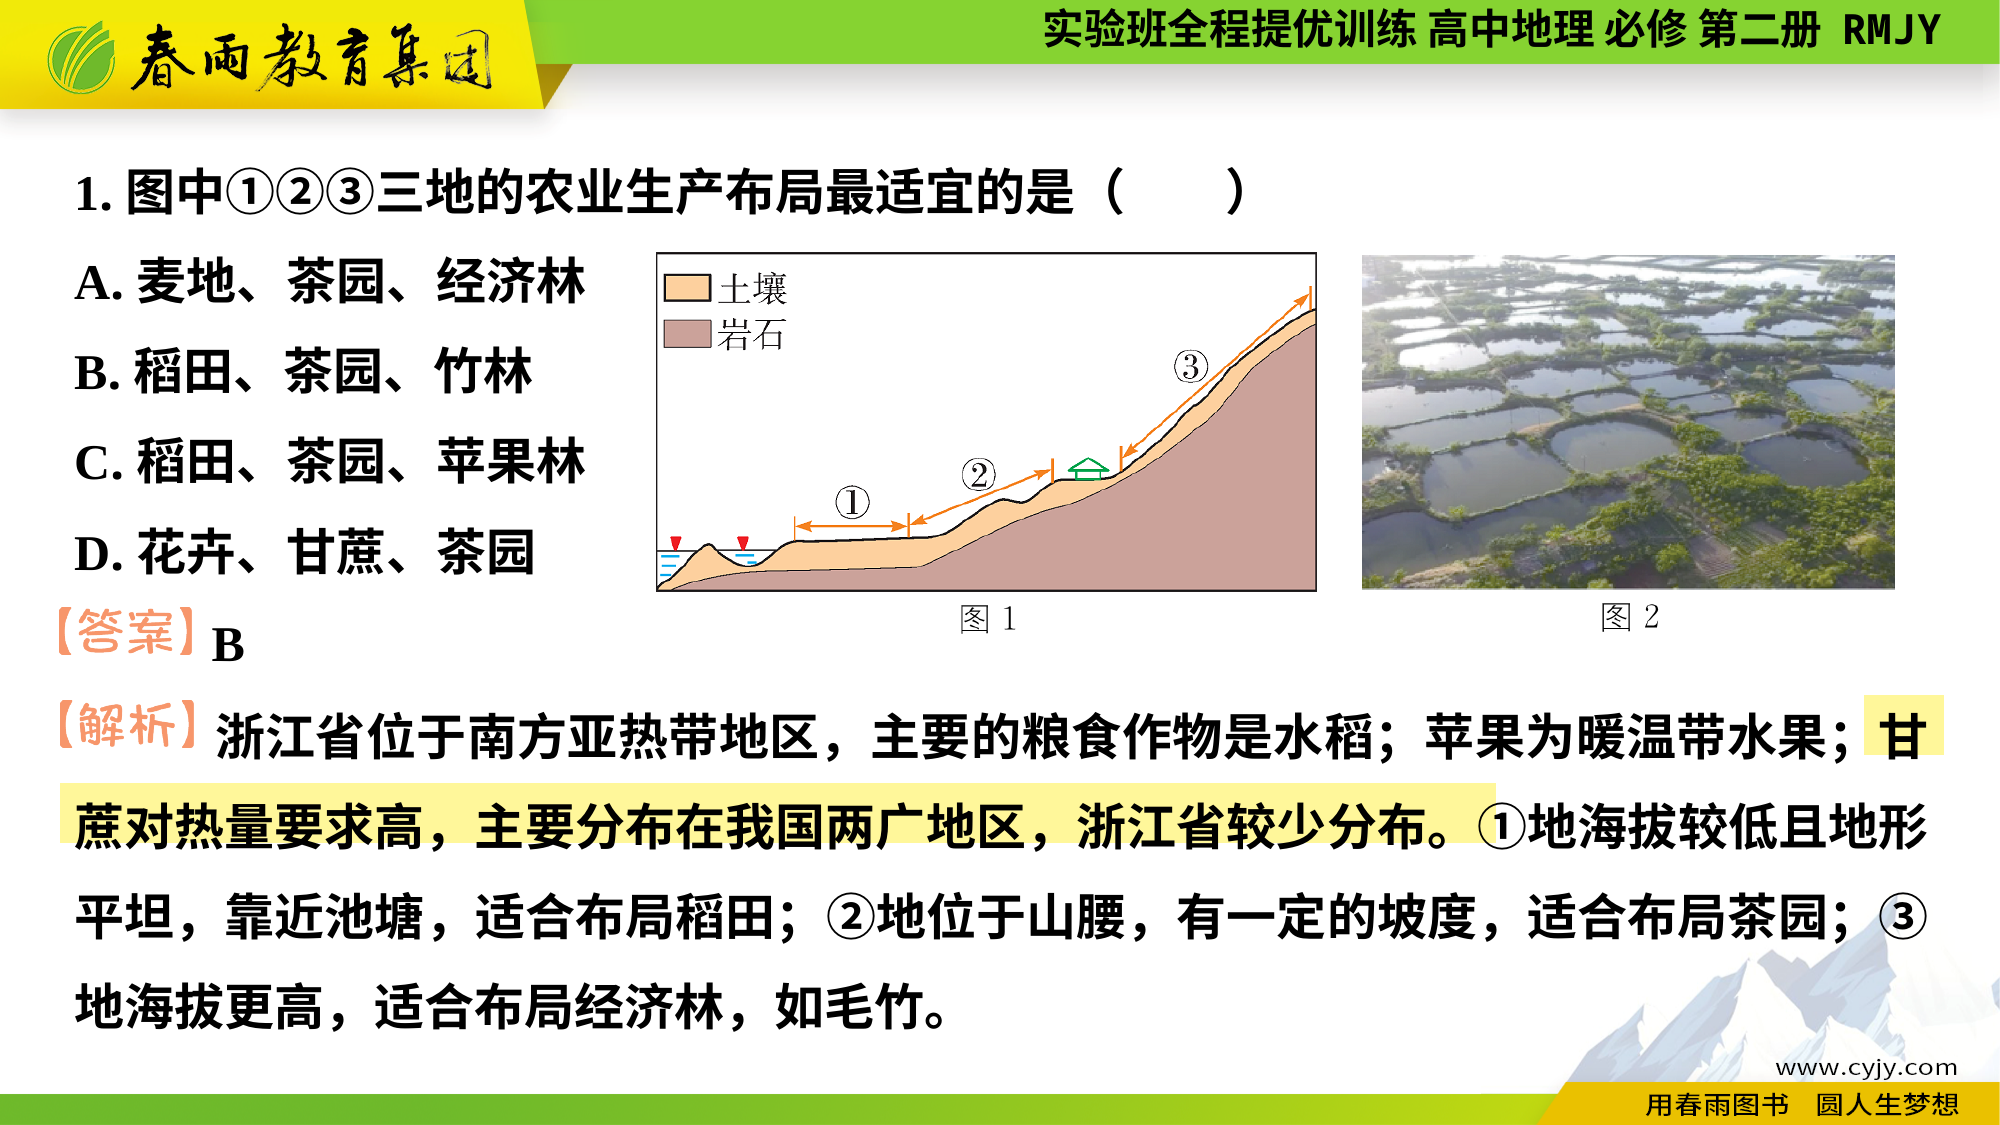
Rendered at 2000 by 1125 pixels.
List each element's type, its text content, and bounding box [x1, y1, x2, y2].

list 1.图中①②③三地的农业生产布局最适宜的是（ ） A.麦地、茶园、经济林 B.稻田、茶园、竹林 C.稻田、茶园、苹果林 D.花卉、甘蔗、茶园 [59, 122, 1944, 573]
text_box B [59, 573, 1944, 668]
picture [0, 0, 2000, 1125]
text_box 浙江省位于南方亚热带地区，主要的粮食作物是水稻；苹果为暖温带水果；甘蔗对热量要求高，主要分布在我国两广地区，浙江省较少分布。①地海拔较低且地形平坦，靠近池塘，适合布局稻田；②地位于山腰，有一定的坡度，适合布局茶园；③地海拔更高，适合布局经济林，如毛竹。 [59, 668, 1944, 1044]
